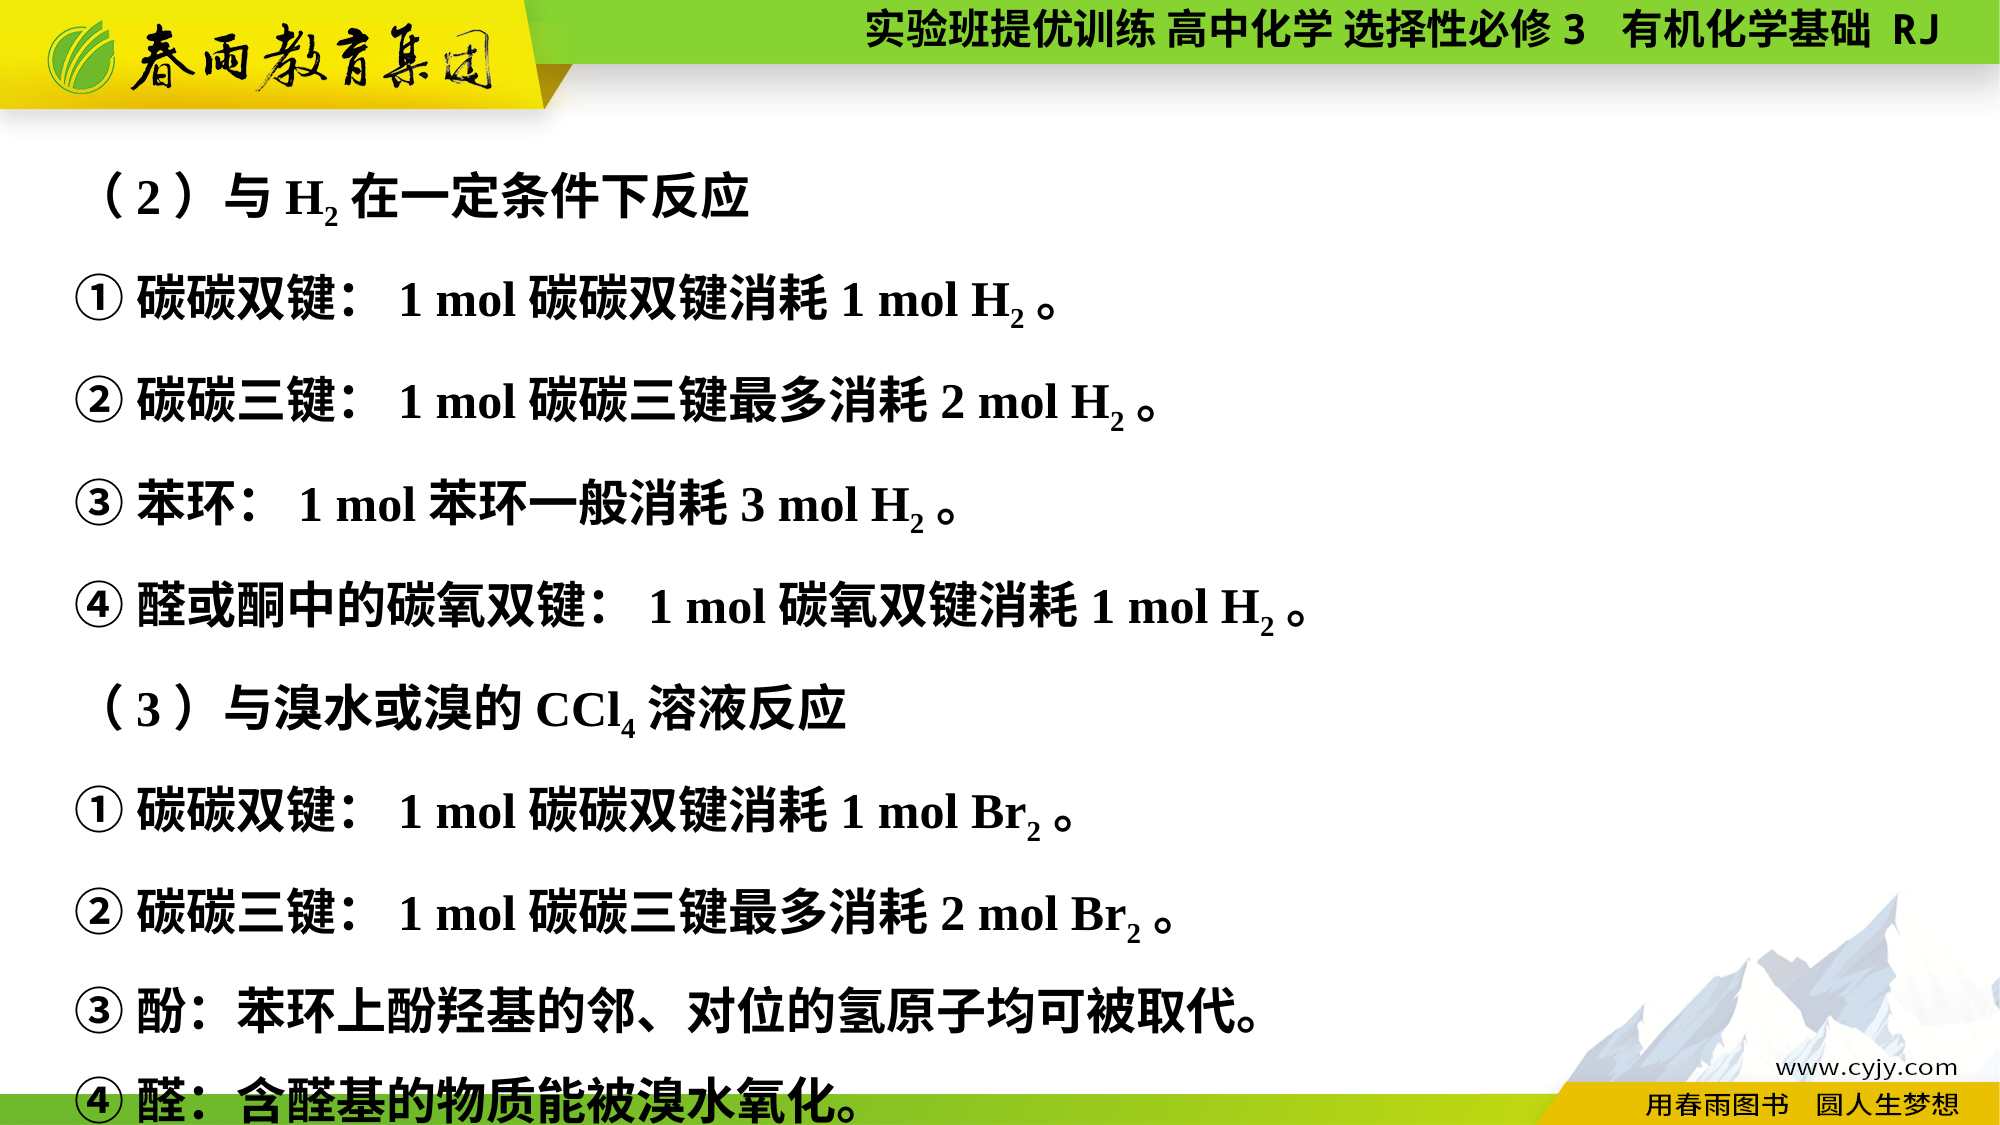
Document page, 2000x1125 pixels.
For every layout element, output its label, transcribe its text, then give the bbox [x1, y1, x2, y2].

list （2）与H2在一定条件下反应 ①碳碳双键：1 mol碳碳双键消耗1 mol H2。 ②碳碳三键：1 mol碳碳三键最多消耗2 mol H2。 ③苯环：1 mol苯环一般消耗3 mol H2。 ④醛或酮中的碳氧双键：1 mol碳氧双键消耗1 mol H2。 （3）与溴水或溴的CCl4溶液反应 ①碳碳双键：1 mol碳碳双键消耗1 mol Br2。 ②碳碳三键：1 mol碳碳三键最多消耗2 mol Br2。 ③酚：苯环上酚羟基的邻、对位的氢原子均可被取代。 ④醛：含醛基的物质能被溴水氧化。 [59, 122, 1944, 1035]
picture [0, 0, 2000, 1125]
